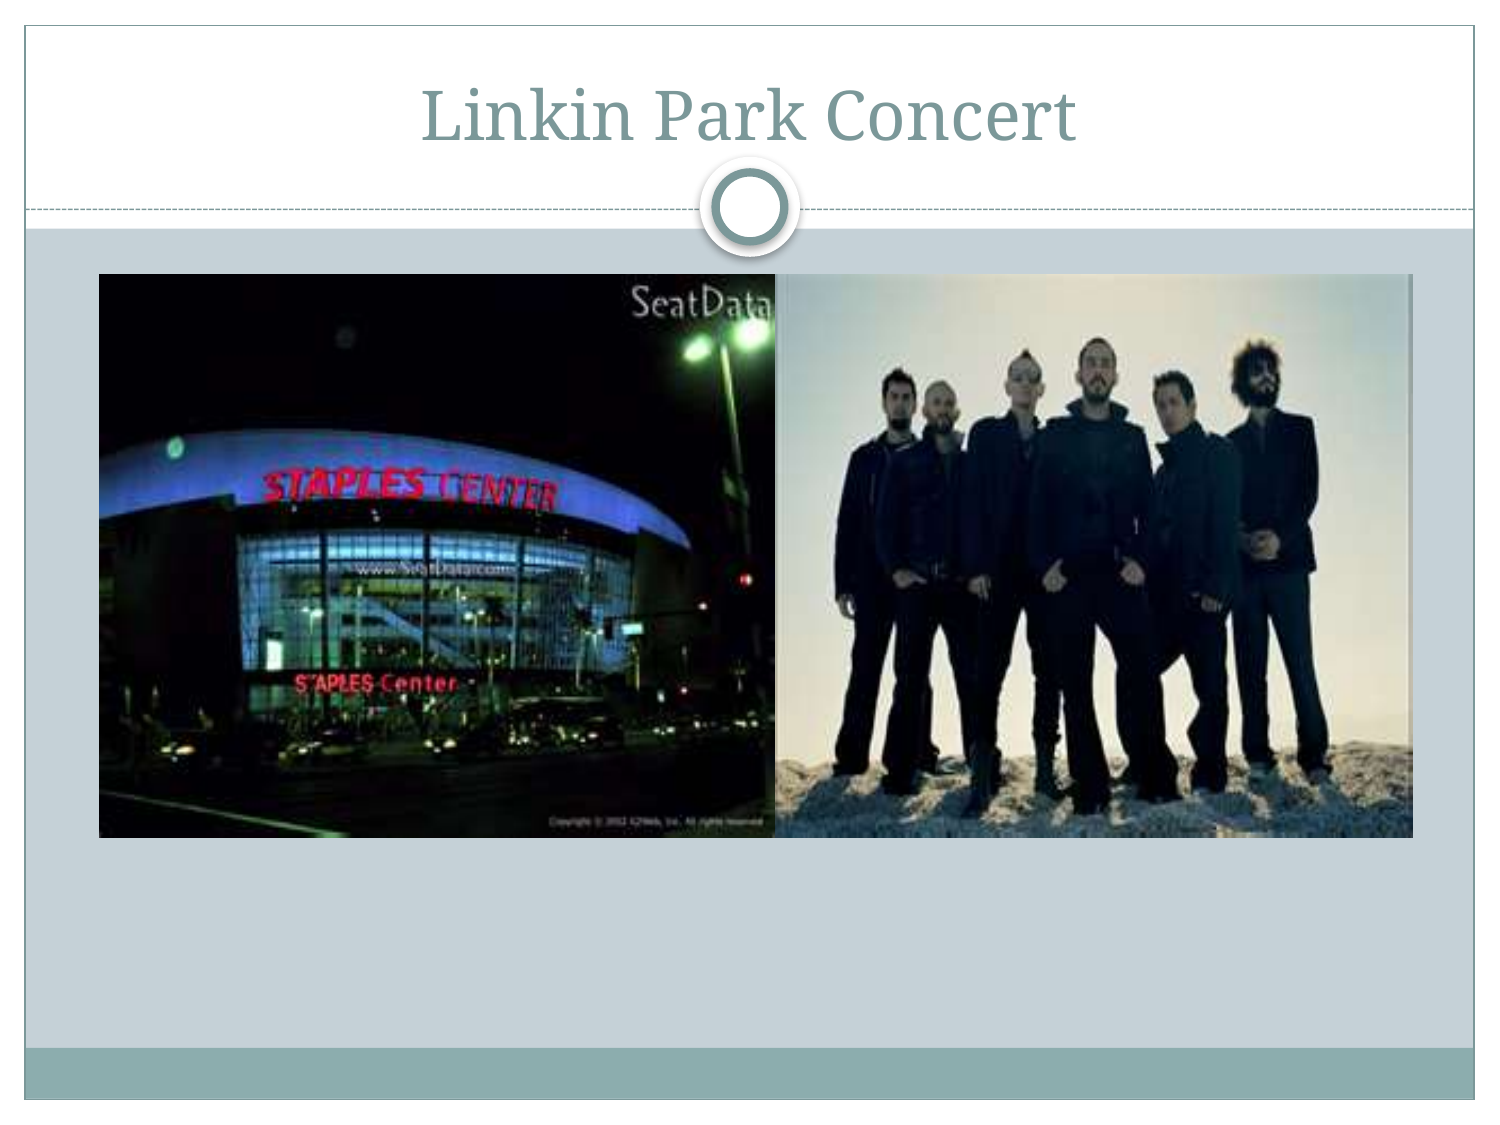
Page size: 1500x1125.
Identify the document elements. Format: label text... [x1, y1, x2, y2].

title Linkin Park Concert [49, 37, 1450, 163]
picture [99, 274, 1413, 838]
